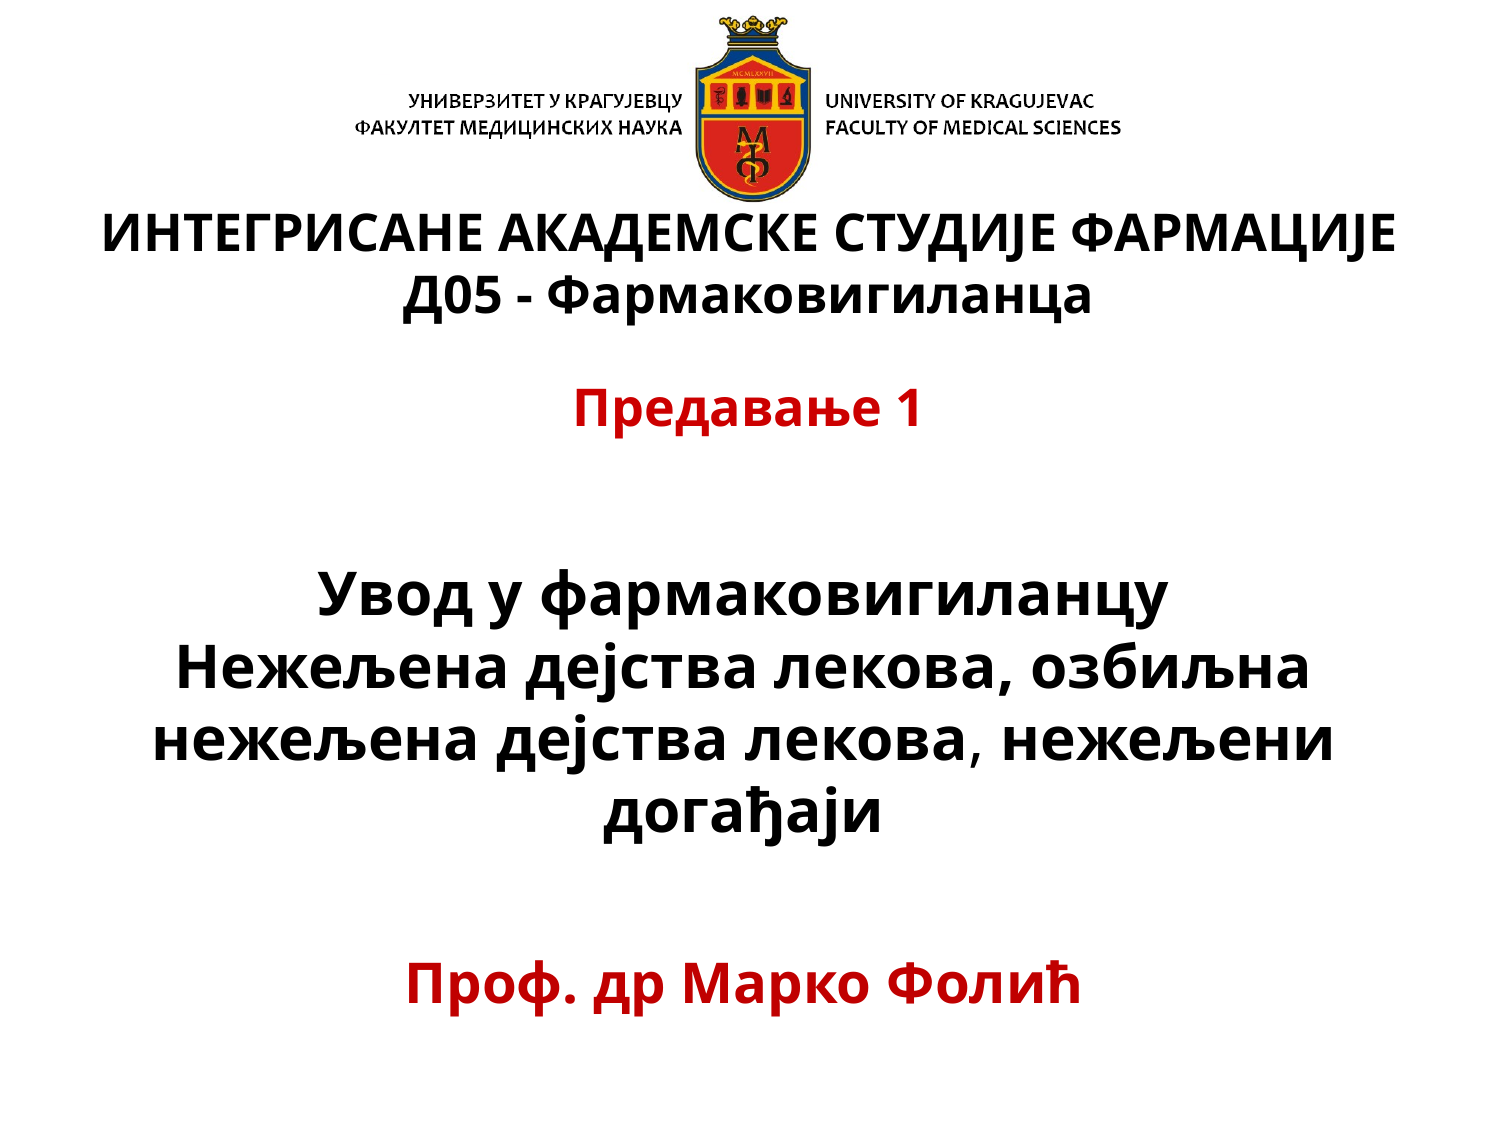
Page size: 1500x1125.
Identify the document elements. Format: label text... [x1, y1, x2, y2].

title ИНТЕГРИСАНЕ АКАДЕМСКЕ СТУДИЈЕ ФАРМАЦИЈЕ Д05 - Фармаковигиланца Предавање 1 [74, 219, 1424, 445]
picture [324, 11, 1152, 208]
subtitle Увод у фармаковигиланцу Нежељена дејства лекова, озбиљна нежељена дејства лекова, нежељени догађаји Проф. др Марко Фолић [40, 547, 1448, 681]
